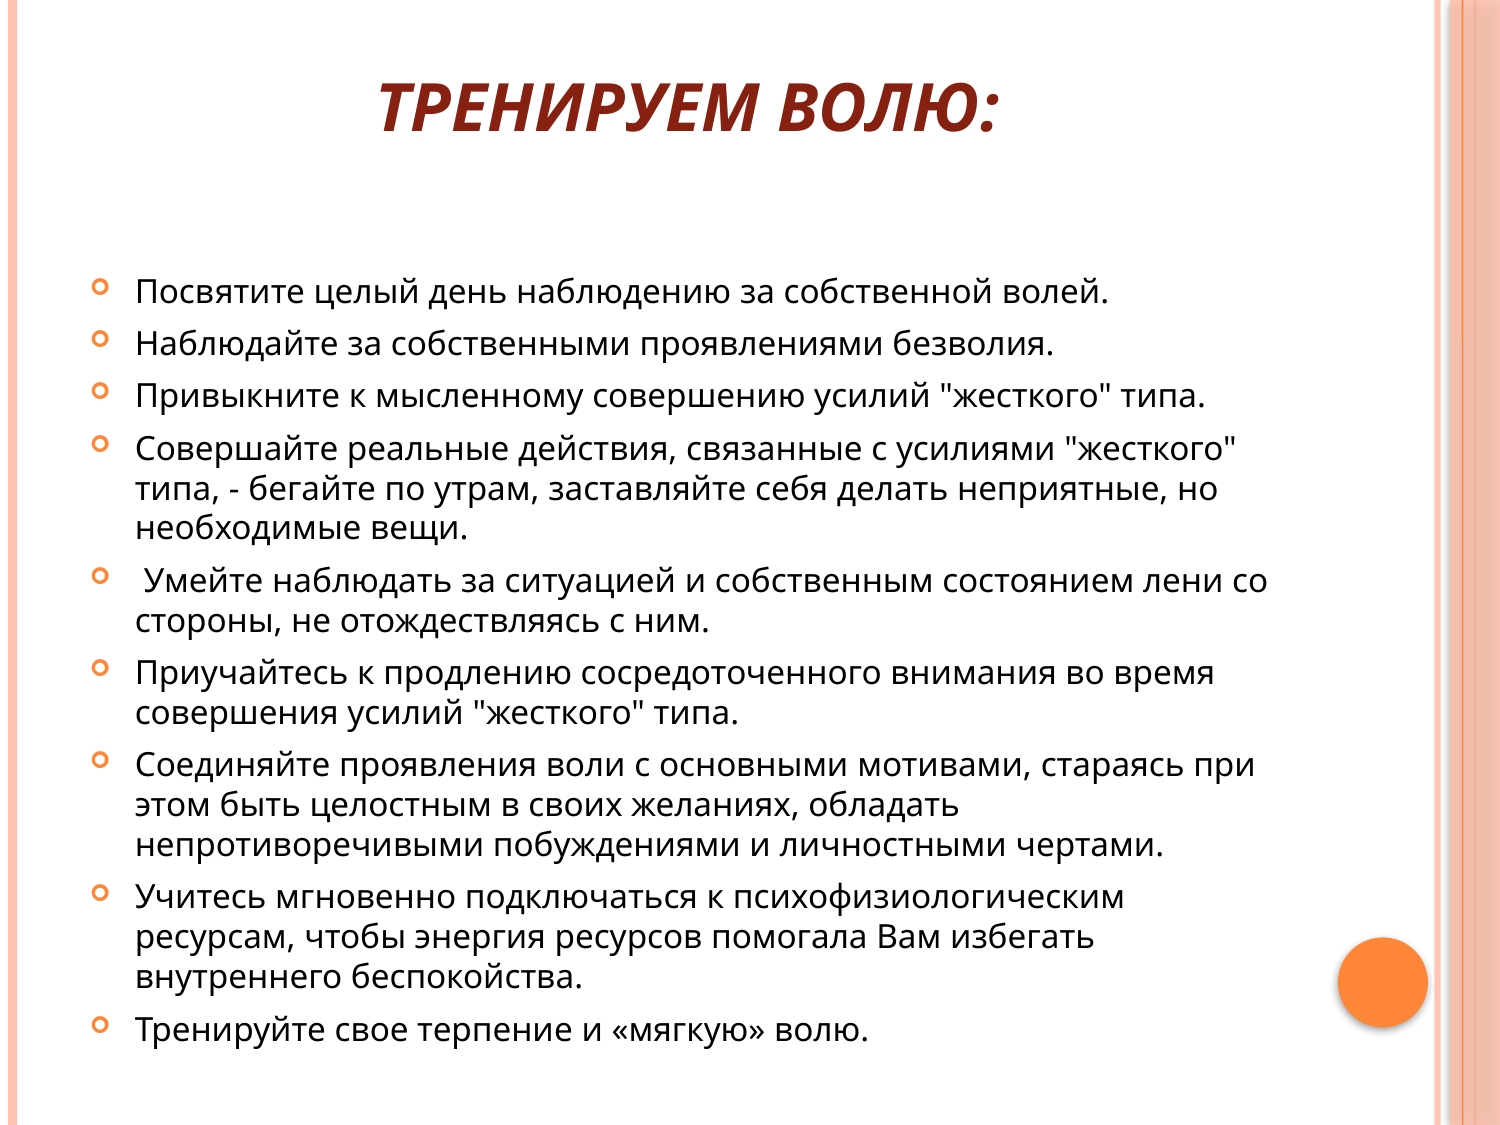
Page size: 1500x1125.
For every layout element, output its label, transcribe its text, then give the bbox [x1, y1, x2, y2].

title Тренируем волю: [75, 45, 1300, 233]
list Посвятите целый день наблюдению за собственной волей. Наблюдайте за собственными проявлениями безволия. Привыкните к мысленному совершению усилий "жесткого" типа. Совершайте реальные действия, связанные с усилиями "жесткого" типа, - бегайте по утрам, заставляйте себя делать неприятные, но необходимые вещи. Умейте наблюдать за ситуацией и собственным состоянием лени со стороны, не отождествляясь с ним. Приучайтесь к продлению сосредоточенного внимания во время совершения усилий "жесткого" типа. Соединяйте проявления воли с основными мотивами, стараясь при этом быть целостным в своих желаниях, обладать непротиворечивыми побуждениями и личностными чертами. Учитесь мгновенно подключаться к психофизиологическим ресурсам, чтобы энергия ресурсов помогала Вам избегать внутреннего беспокойства. Тренируйте свое терпение и «мягкую» волю. [75, 262, 1300, 1062]
